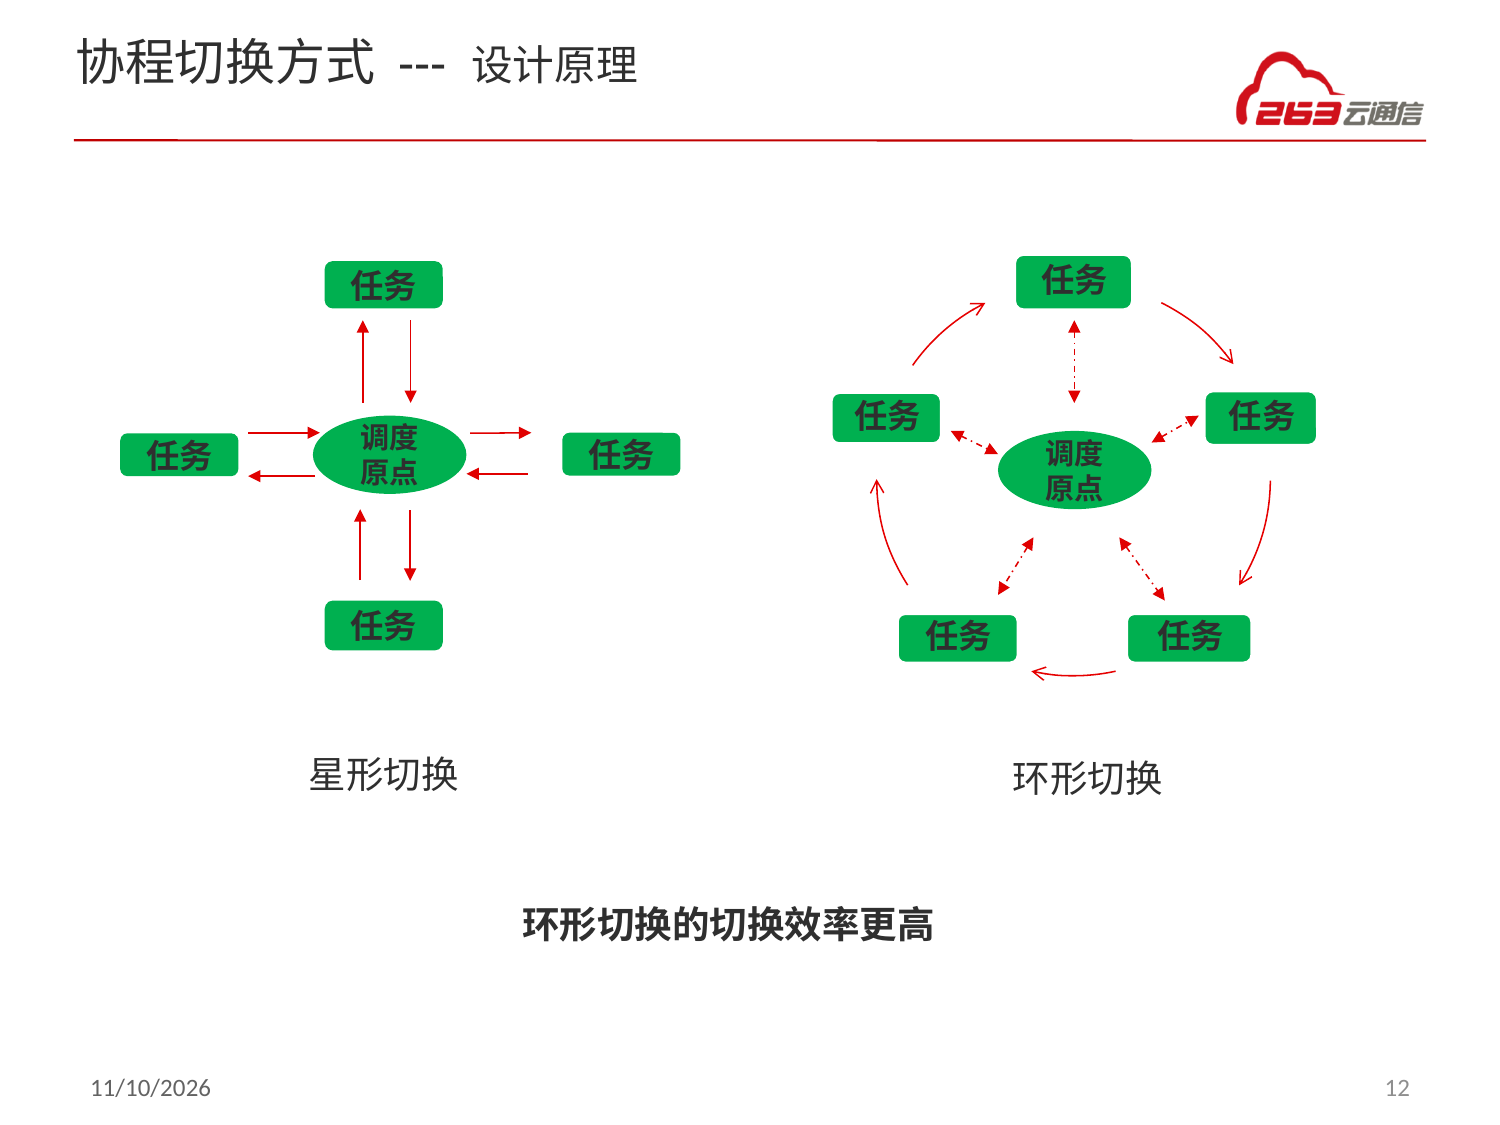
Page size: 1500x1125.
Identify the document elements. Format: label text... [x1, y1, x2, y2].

text_box 环形切换的切换效率更高 [507, 894, 1075, 954]
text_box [950, 430, 999, 455]
text_box 任务 [322, 259, 445, 311]
text_box 任务 [560, 430, 683, 478]
text_box 环形切换 [997, 747, 1211, 808]
text_box 任务 [322, 598, 445, 653]
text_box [1151, 415, 1200, 443]
text_box 调度原点 [310, 413, 469, 496]
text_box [997, 536, 1034, 596]
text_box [1119, 537, 1166, 601]
text_box 星形切换 [294, 743, 508, 804]
picture [1230, 37, 1430, 141]
title 协程切换方式 --- 设计原理 [75, 30, 1235, 136]
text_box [811, 219, 1338, 729]
text_box 任务 [118, 431, 241, 479]
